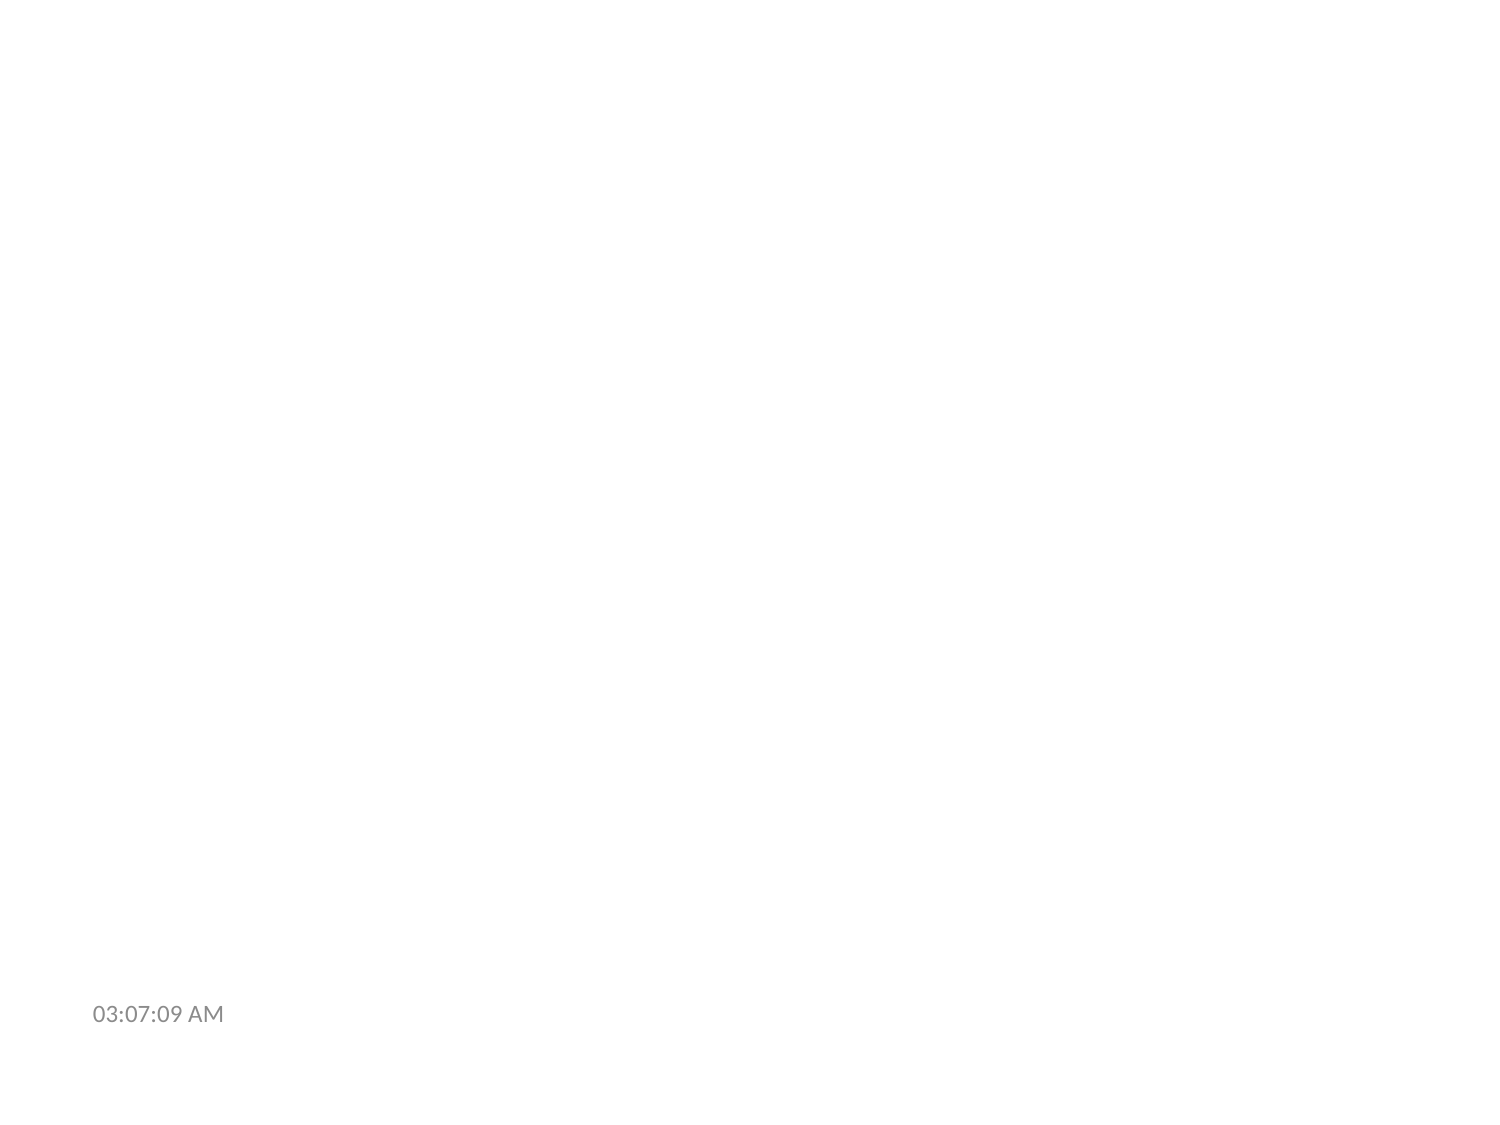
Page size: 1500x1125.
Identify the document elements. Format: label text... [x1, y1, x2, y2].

text_box 3:35:09 PM [77, 982, 428, 1043]
